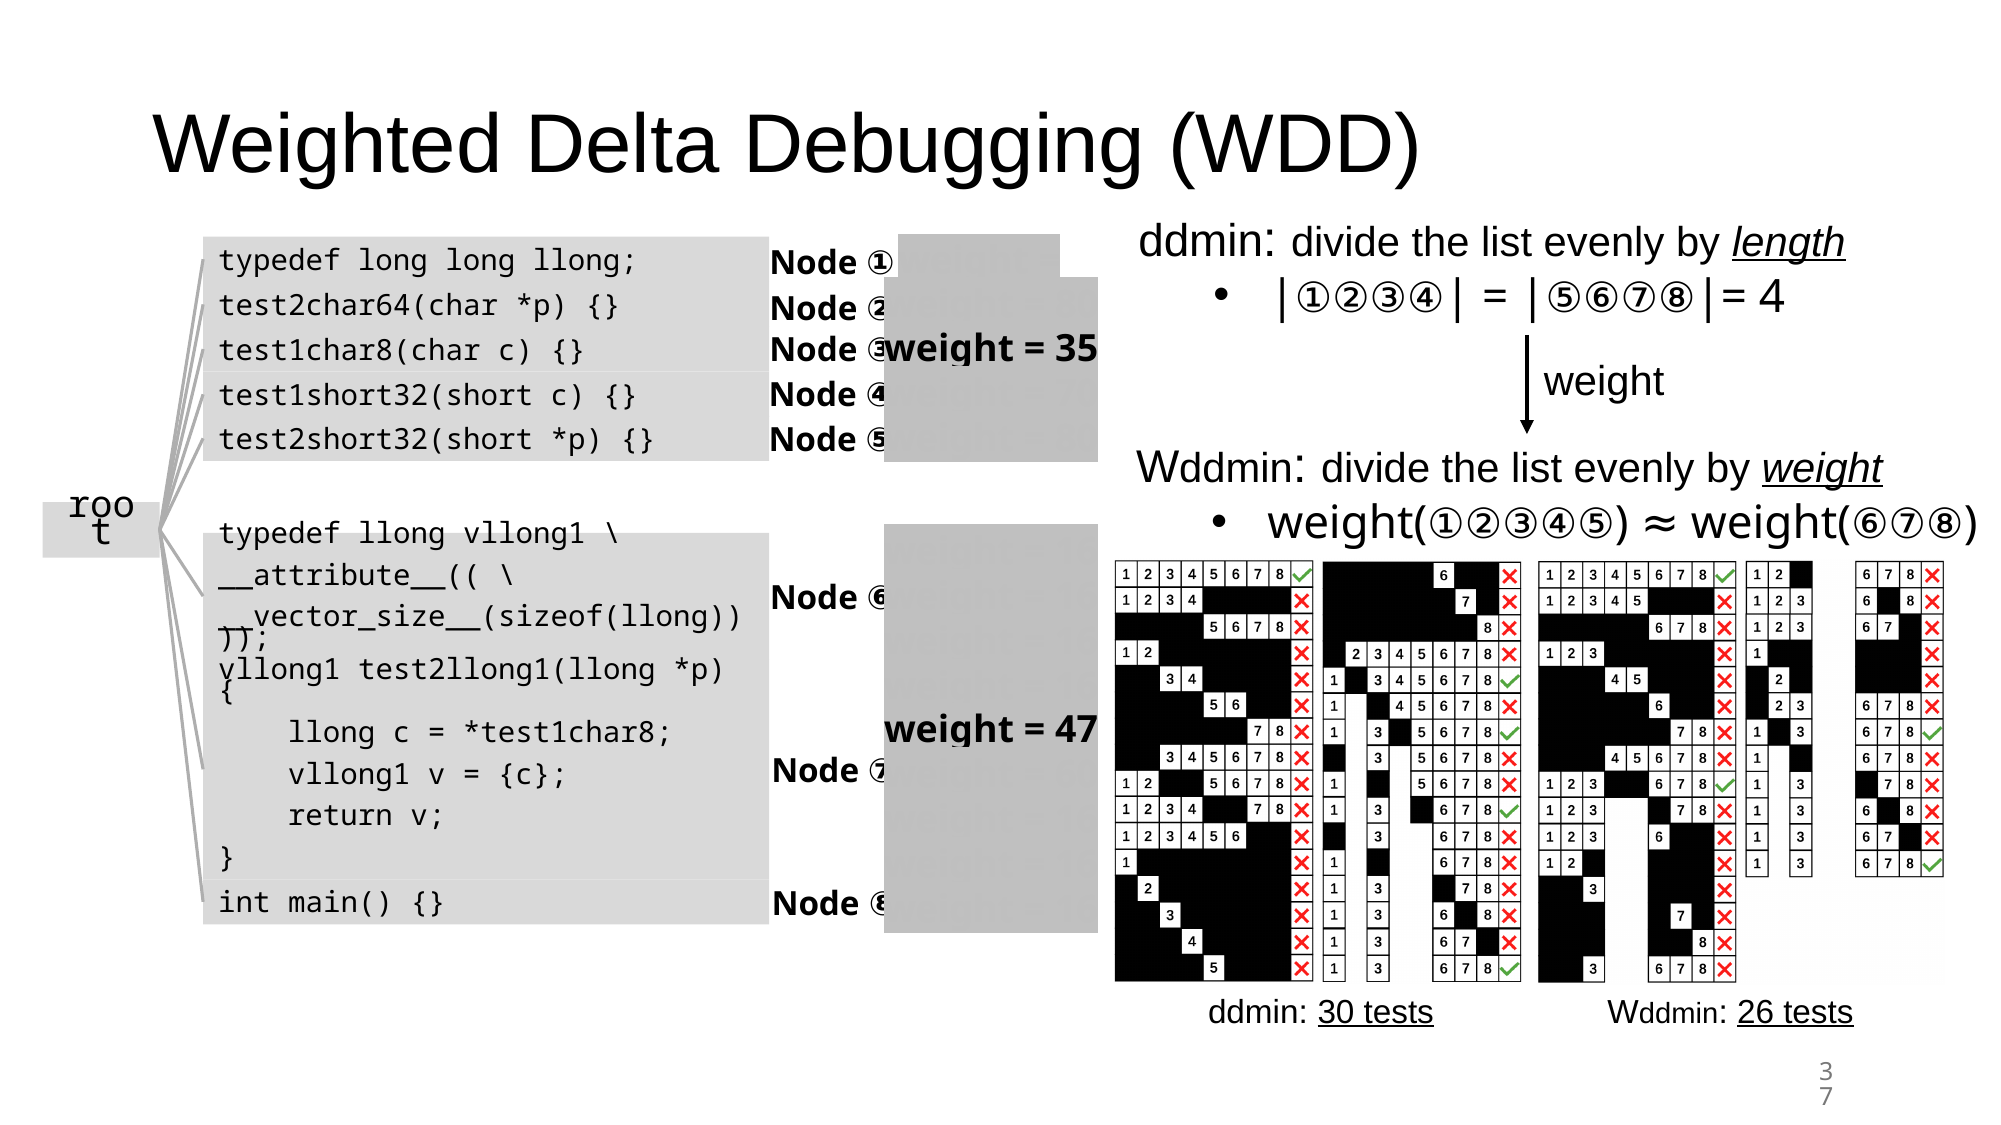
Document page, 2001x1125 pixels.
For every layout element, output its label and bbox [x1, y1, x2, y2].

slide_number [1804, 1042, 1863, 1103]
picture [1535, 559, 1945, 986]
picture [1113, 557, 1523, 984]
text_box [1193, 984, 1450, 1038]
text_box [1121, 334, 1993, 555]
text_box [42, 59, 1863, 938]
text_box [1592, 986, 1869, 1038]
